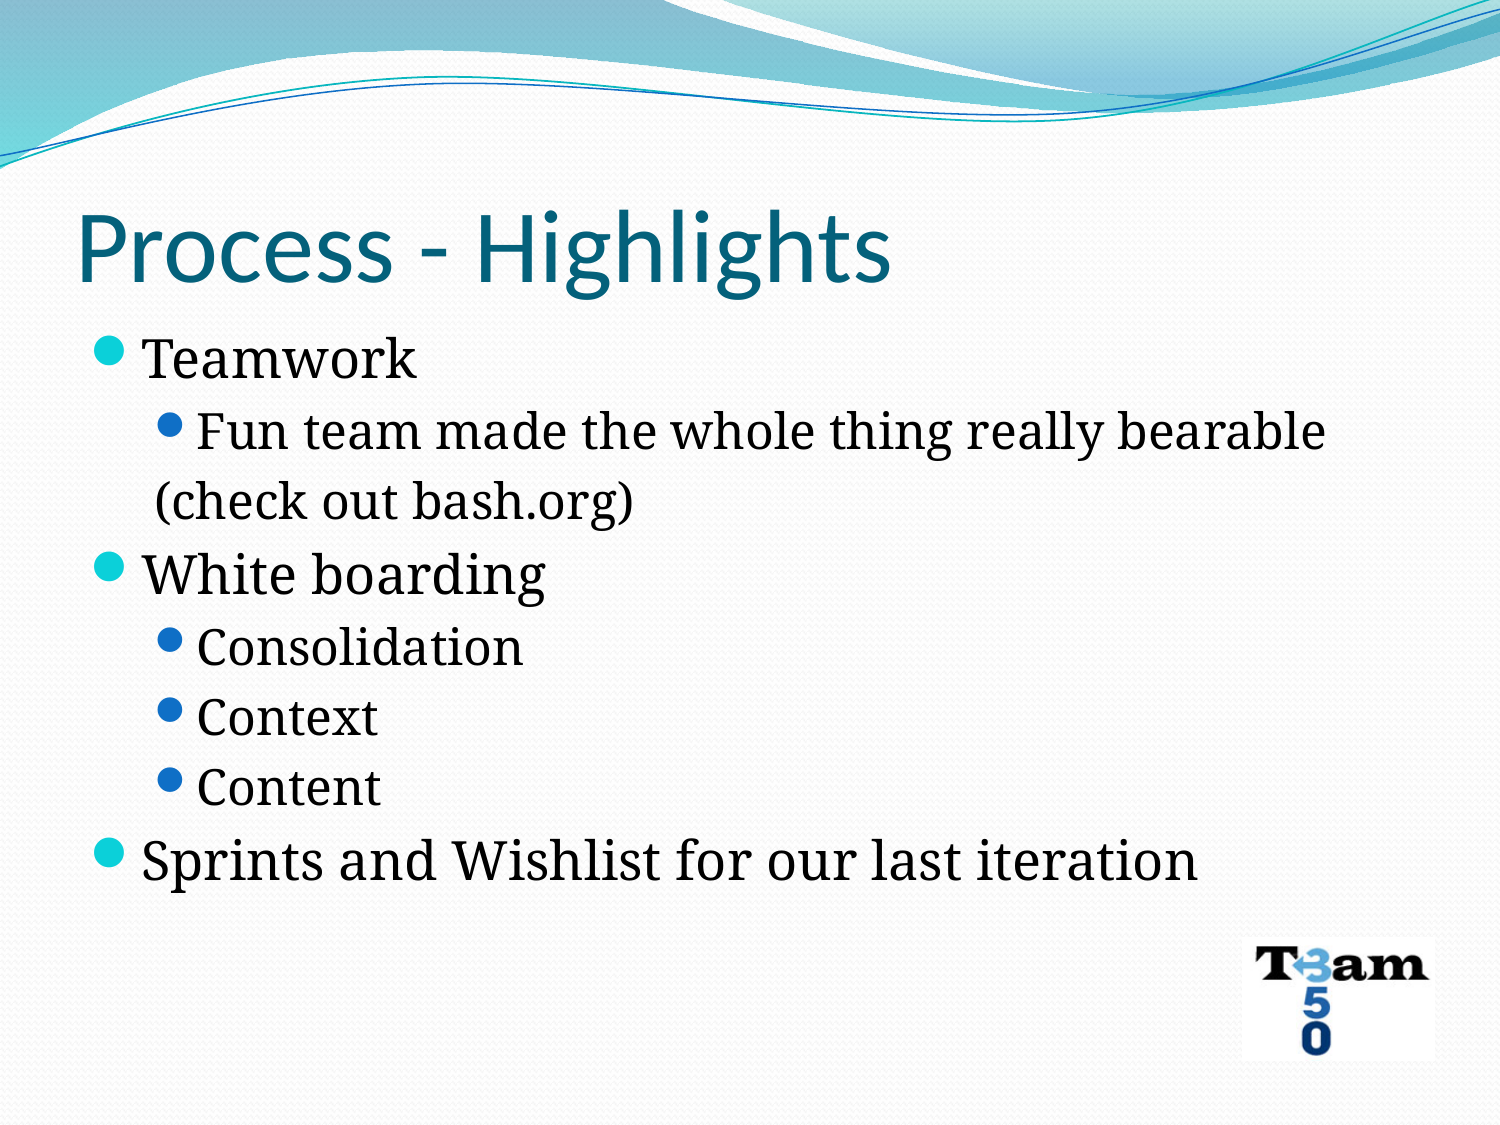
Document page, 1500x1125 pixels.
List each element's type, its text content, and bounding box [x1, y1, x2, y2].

title Process - Highlights [75, 115, 1425, 303]
list Teamwork Fun team made the whole thing really bearable (check out bash.org) White boarding Consolidation Context Content Sprints and Wishlist for our last iteration [75, 317, 1425, 1038]
picture [1241, 937, 1435, 1061]
